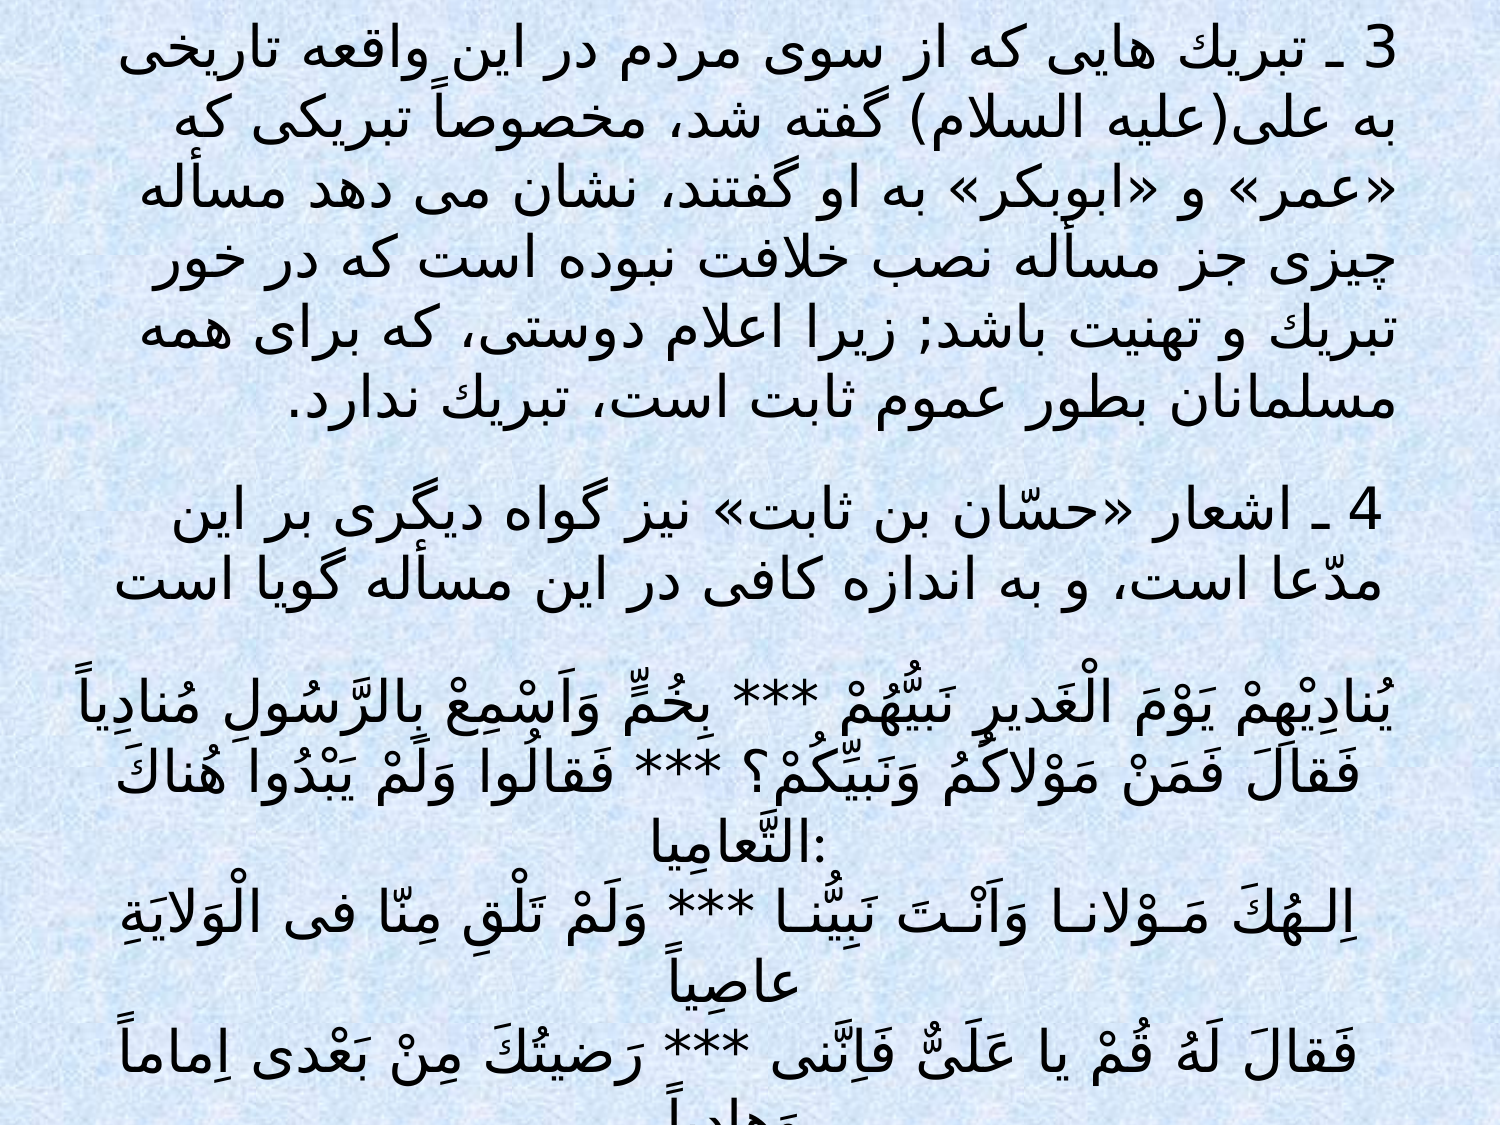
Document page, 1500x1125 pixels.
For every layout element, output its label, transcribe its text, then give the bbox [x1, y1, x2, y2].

text_box 4 ـ اشعار «حسّان بن ثابت» نيز گواه ديگرى بر اين مدّعا است، و به اندازه كافى در اين مسأله گويا است [76, 463, 1400, 619]
title 3 ـ تبريك هايى كه از سوى مردم در اين واقعه تاريخى به على(عليه السلام) گفته شد، مخصوصاً تبريكى كه «عمر» و «ابوبكر» به او گفتند، نشان مى دهد مسأله چيزى جز مسأله نصب خلافت نبوده است كه در خور تبريك و تهنيت باشد; زيرا اعلام دوستى، كه براى همه مسلمانان بطور عموم ثابت است، تبريك ندارد. [64, 125, 1415, 313]
text_box يُنادِيْهِمْ يَوْمَ الْغَديرِ نَبيُّهُمْ *** بِخُمٍّ وَاَسْمِعْ بِالرَّسُولِ مُنادِياً فَقالَ فَمَنْ مَوْلاكُمُ وَنَبيِّكُمْ؟ *** فَقالُوا وَلَمْ يَبْدُوا هُناكَ التَّعامِيا: اِلـهُكَ مَـوْلانـا وَاَنْـتَ نَبِيُّنـا *** وَلَمْ تَلْقِ مِنّا فى الْوَلايَةِ عاصِياً فَقالَ لَهُ قُمْ يا عَلَىٌّ فَاِنَّنى *** رَضيتُكَ مِنْ بَعْدى اِماماً وَهادِياً فَمَنْ كُنْتُ مَوْلاهُ فَهذا وَلِيُّهُ *** فَكُونُوا لَهُ اَتْباعَ صِدْق مُوالِيا هُناكَ دَعا اَللّهُمَّ وَالِ وَلِيَّهُ *** وَكُنْ لِلَّذى عادا عَلِيّاً مُعادِياً( [32, 656, 1444, 1125]
picture [0, 0, 1500, 1125]
